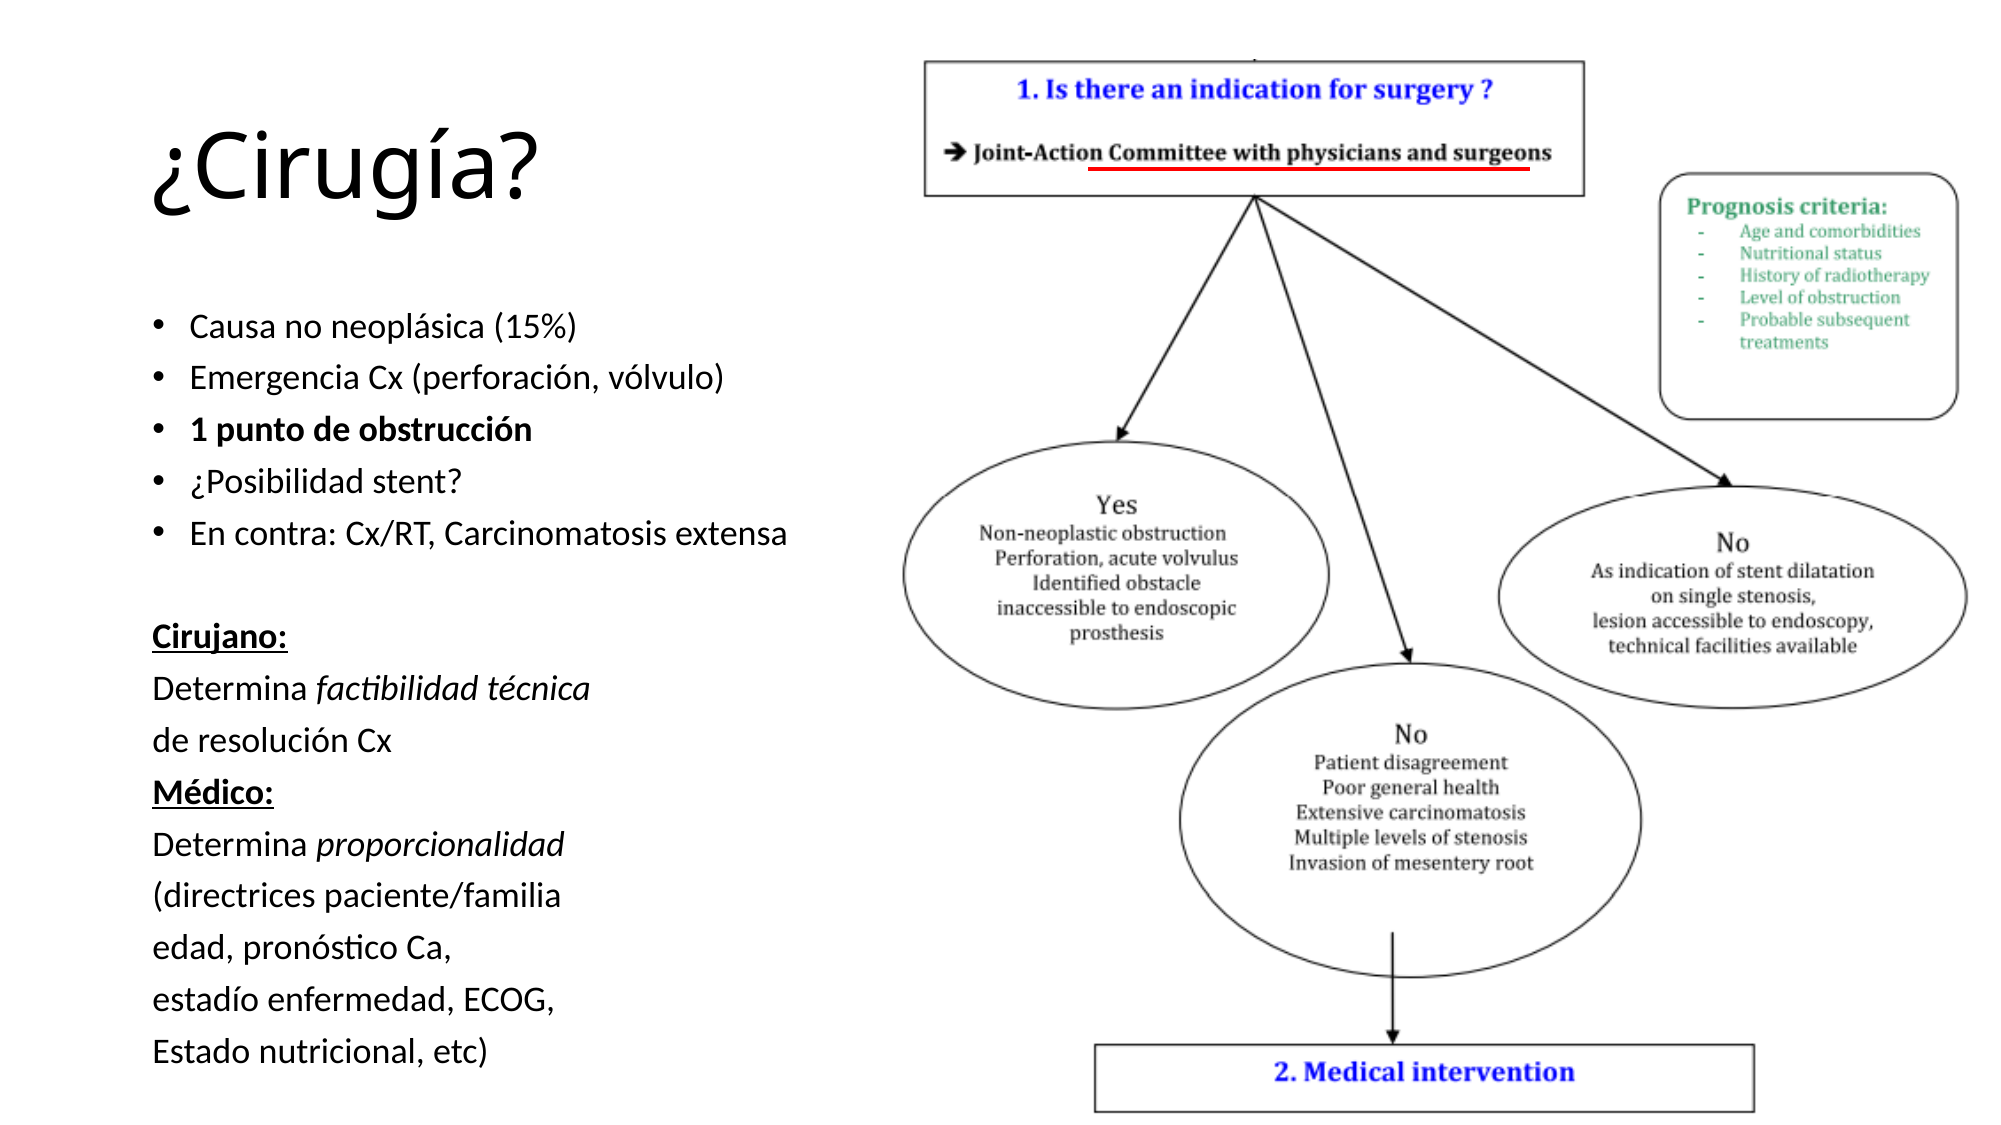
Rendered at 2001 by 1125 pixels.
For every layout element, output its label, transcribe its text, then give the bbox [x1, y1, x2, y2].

title ¿Cirugía? [137, 59, 896, 278]
list Causa no neoplásica (15%) Emergencia Cx (perforación, vólvulo) 1 punto de obstrucción ¿Posibilidad stent? En contra: Cx/RT, Carcinomatosis extensa Cirujano: Determina factibilidad técnica de resolución Cx Médico: Determina proporcionalidad (directrices paciente/familia edad, pronóstico Ca, estadío enfermedad, ECOG, Estado nutricional, etc) [137, 299, 896, 1089]
picture [896, 59, 1970, 1115]
